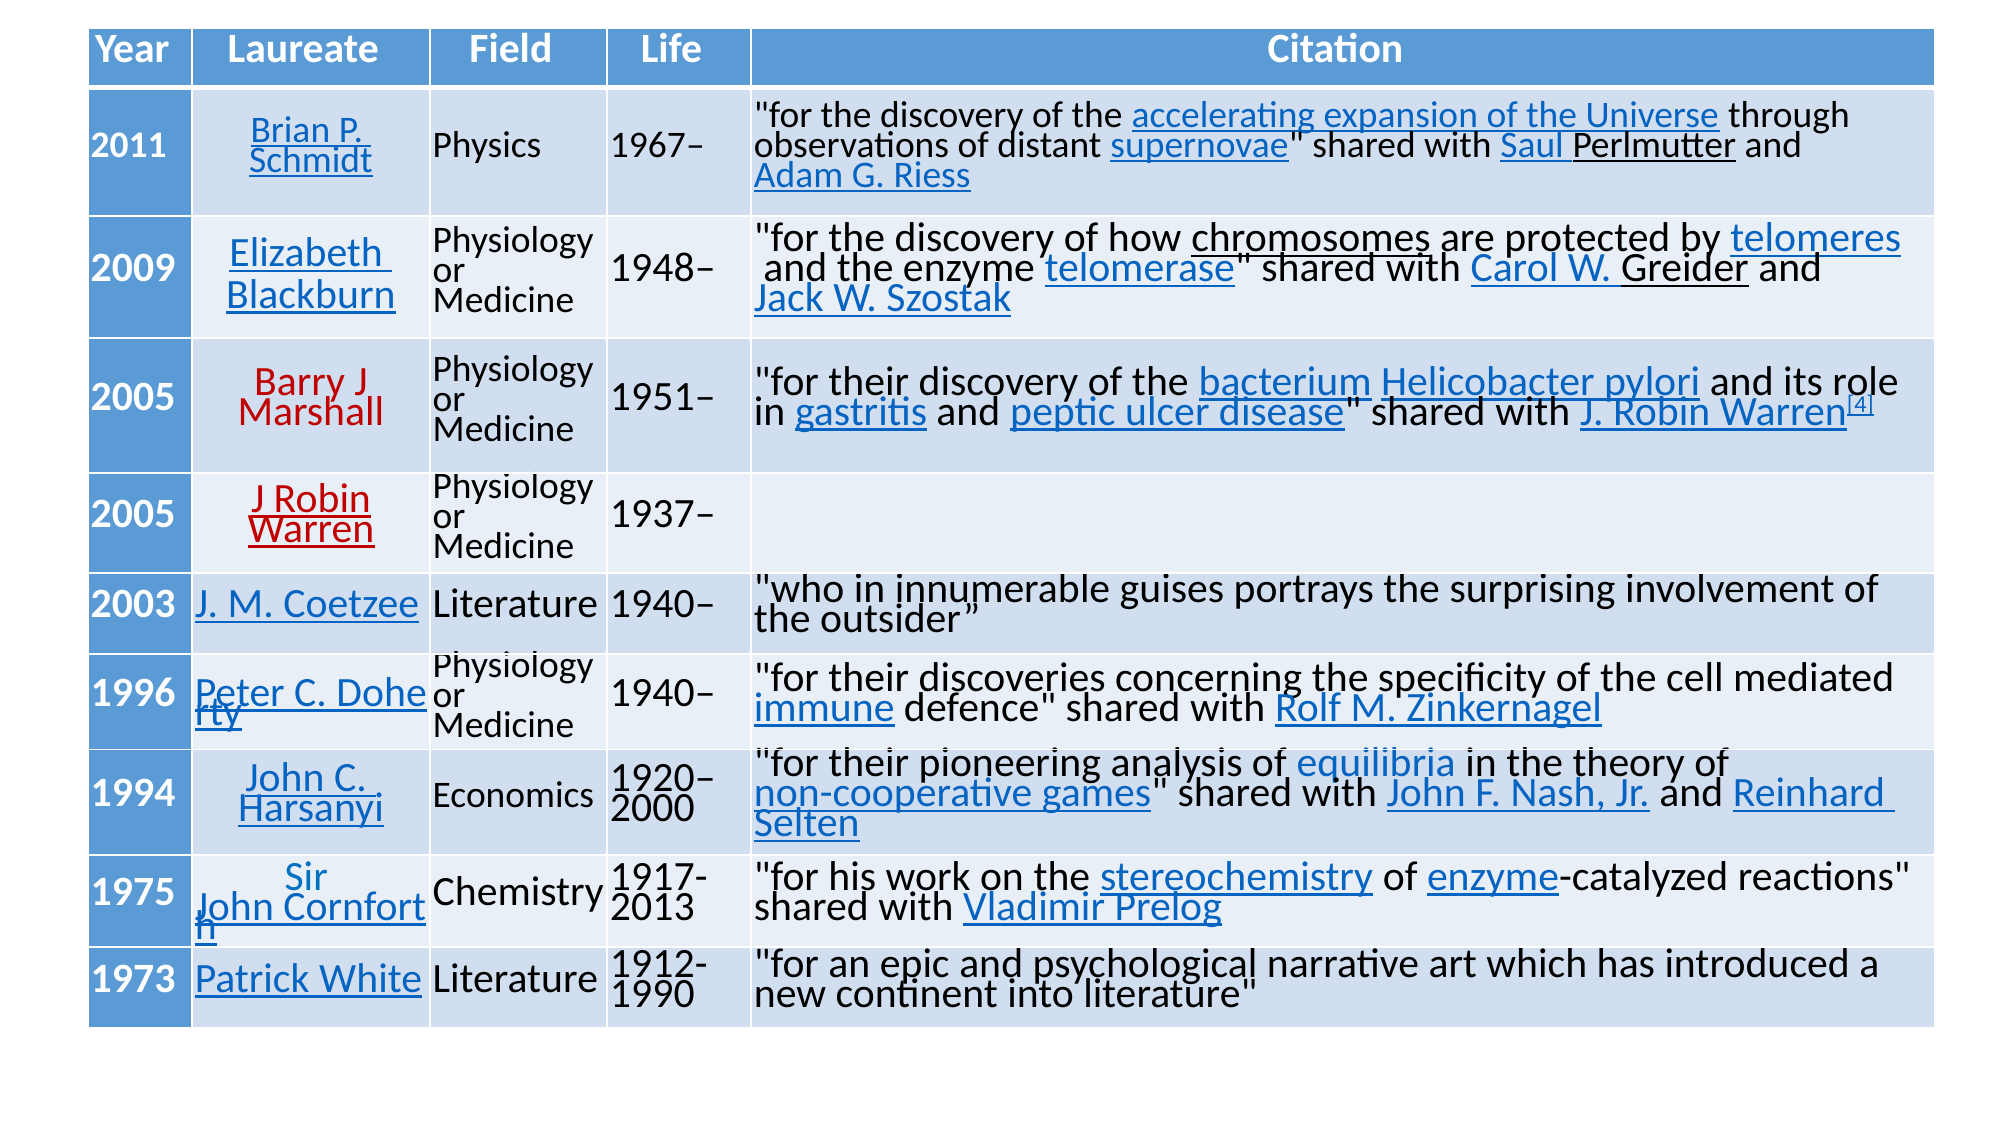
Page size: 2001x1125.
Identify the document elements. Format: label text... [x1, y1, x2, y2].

table_cell 1917-2013 [608, 856, 750, 946]
table_cell Economics [431, 750, 606, 854]
table_cell Barry J Marshall [193, 339, 429, 472]
table_cell "for their discoveries concerning the specificity of the cell mediated immune defence" shared with Rolf M. Zinkernagel [752, 655, 1934, 749]
table_cell 1940– [608, 574, 750, 653]
table_cell 1948– [608, 217, 750, 337]
table_cell 1994 [89, 750, 191, 854]
table_cell Brian P. Schmidt [193, 90, 429, 215]
table_cell Elizabeth Blackburn [193, 217, 429, 337]
table_cell 2005 [89, 474, 191, 572]
table_cell [752, 474, 1934, 572]
table_cell Literature [431, 574, 606, 653]
table_cell John C. Harsanyi [193, 750, 429, 854]
table_cell Peter C. Doherty [193, 655, 429, 749]
table_cell Patrick White [193, 948, 429, 1027]
table_cell Chemistry [431, 856, 606, 946]
table_cell 1996 [89, 655, 191, 749]
table_cell Physics [431, 90, 606, 215]
table_cell Literature [431, 948, 606, 1027]
table_cell "for the discovery of the accelerating expansion of the Universe through observations of distant supernovae" shared with Saul Perlmutter and Adam G. Riess [752, 90, 1934, 215]
table_cell 2003 [89, 574, 191, 653]
table_cell Physiology or Medicine [431, 217, 606, 337]
table_cell 1975 [89, 856, 191, 946]
table_cell Physiology or Medicine [431, 655, 606, 749]
table_cell "for their pioneering analysis of equilibria in the theory of non-cooperative games" shared with John F. Nash, Jr. and Reinhard Selten [752, 750, 1934, 854]
table_cell Physiology or Medicine [431, 474, 606, 572]
table_cell J. M. Coetzee [193, 574, 429, 653]
table_cell 1937– [608, 474, 750, 572]
table_cell "for an epic and psychological narrative art which has introduced a new continent into literature" [752, 948, 1934, 1027]
table_cell 1967– [608, 90, 750, 215]
table_header Life [608, 29, 750, 85]
table_header Year [89, 29, 191, 85]
table_cell 2011 [89, 90, 191, 215]
table_cell 1951– [608, 339, 750, 472]
table_cell 1920–2000 [608, 750, 750, 854]
table_cell 1973 [89, 948, 191, 1027]
table_cell Sir John Cornforth [193, 856, 429, 946]
table_cell "for his work on the stereochemistry of enzyme-catalyzed reactions" shared with Vladimir Prelog [752, 856, 1934, 946]
table_cell J Robin Warren [193, 474, 429, 572]
table_header Field [431, 29, 606, 85]
table_cell Physiology or Medicine [431, 339, 606, 472]
table_cell 1940– [608, 655, 750, 749]
table_header Laureate [193, 29, 429, 85]
table_cell 2009 [89, 217, 191, 337]
table_cell "who in innumerable guises portrays the surprising involvement of the outsider” [752, 574, 1934, 653]
table_cell 2005 [89, 339, 191, 472]
table_header Citation [752, 29, 1934, 85]
table_cell 1912-1990 [608, 948, 750, 1027]
table_cell "for their discovery of the bacterium Helicobacter pylori and its role in gastritis and peptic ulcer disease" shared with J. Robin Warren[4] [752, 339, 1934, 472]
table_cell "for the discovery of how chromosomes are protected by telomeres and the enzyme telomerase" shared with Carol W. Greider and Jack W. Szostak [752, 217, 1934, 337]
